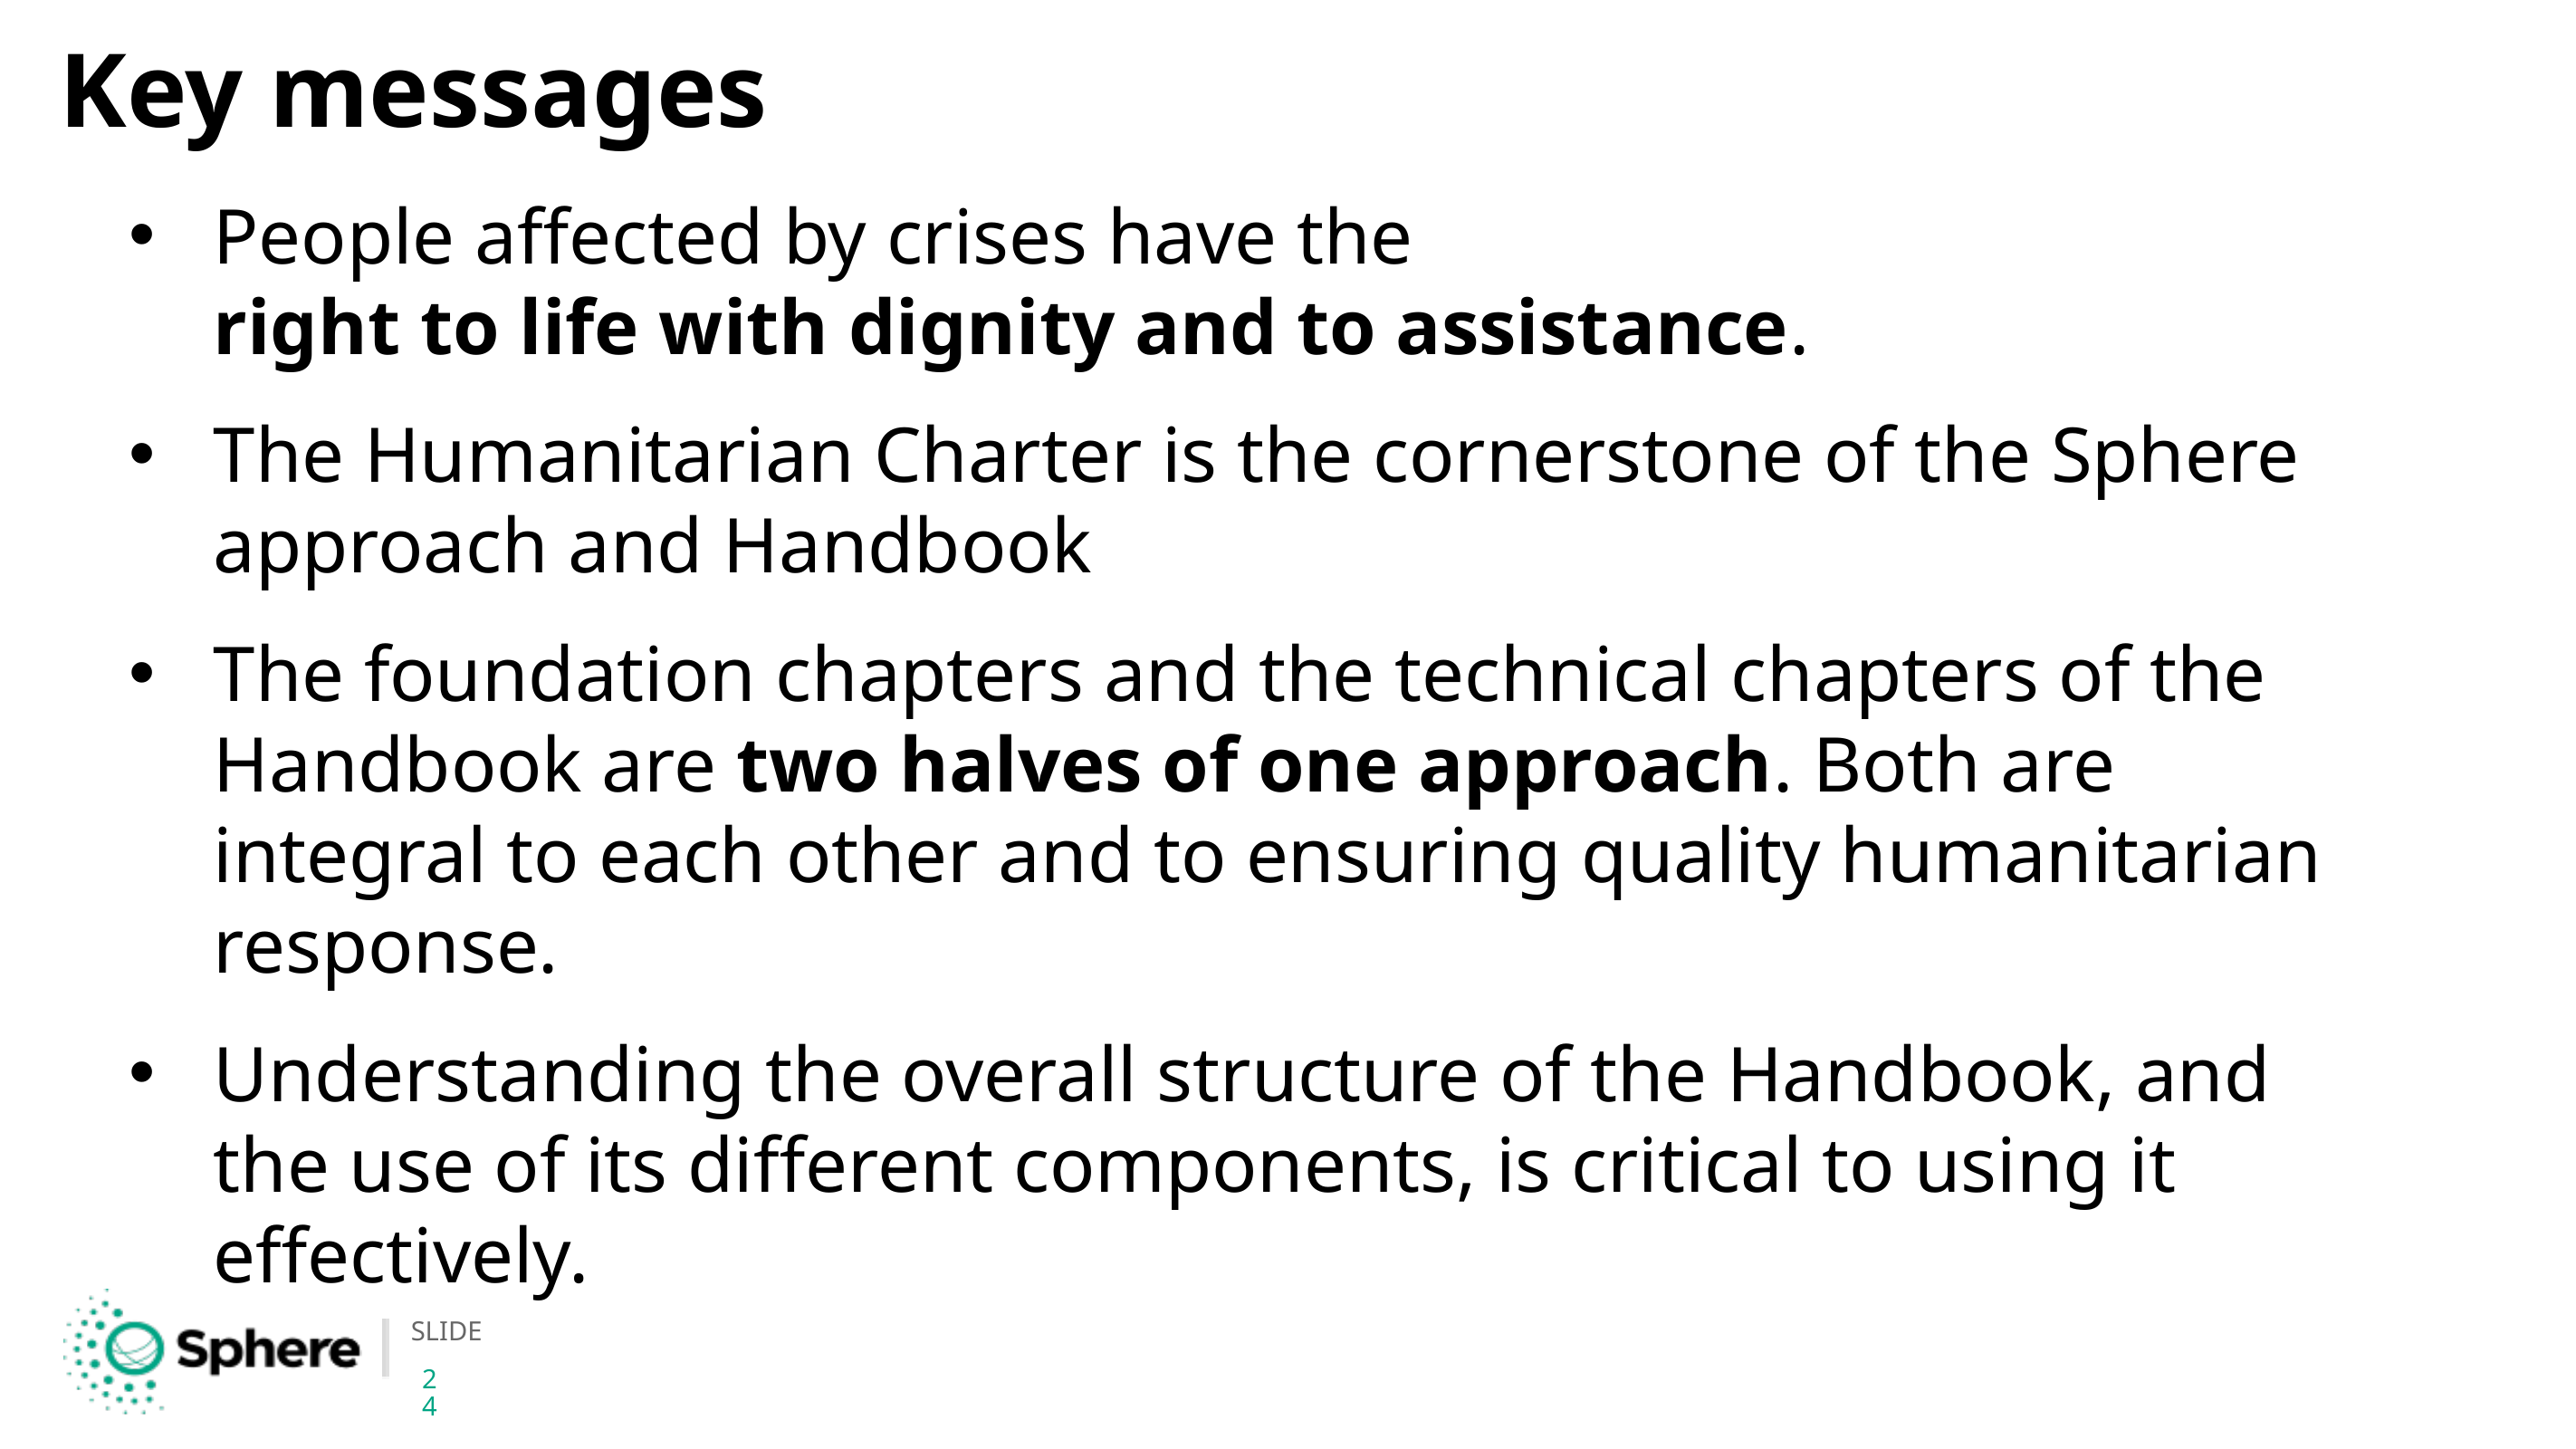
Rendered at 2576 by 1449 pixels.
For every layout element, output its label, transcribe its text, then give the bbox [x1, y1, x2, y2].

list People affected by crises have the right to life with dignity and to assistance. The Humanitarian Charter is the cornerstone of the Sphere approach and Handbook The foundation chapters and the technical chapters of the Handbook are two halves of one approach. Both are integral to each other and to ensuring quality humanitarian response. Understanding the overall structure of the Handbook, and the use of its different components, is critical to using it effectively. [120, 169, 2380, 1316]
picture [382, 1319, 393, 1379]
title Key messages [51, 2, 2001, 171]
slide_number 24 [414, 1354, 459, 1404]
picture [63, 1289, 362, 1416]
